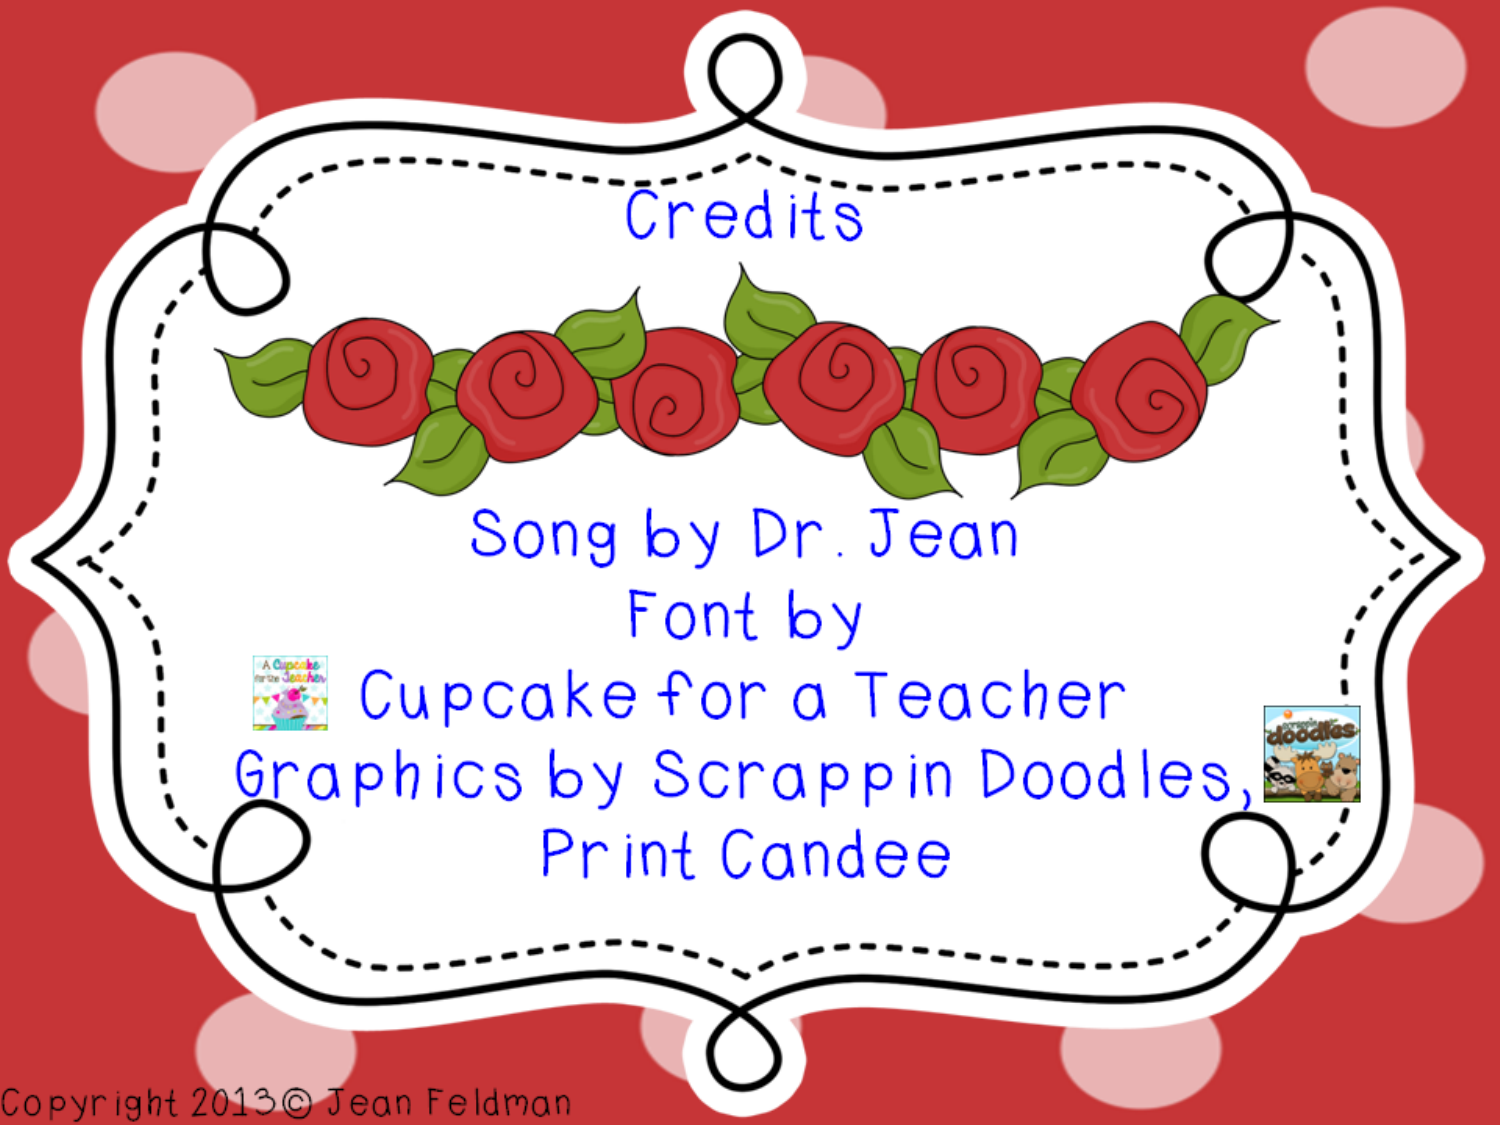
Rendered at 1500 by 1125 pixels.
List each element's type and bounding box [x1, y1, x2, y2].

list [0, 0, 1500, 1125]
